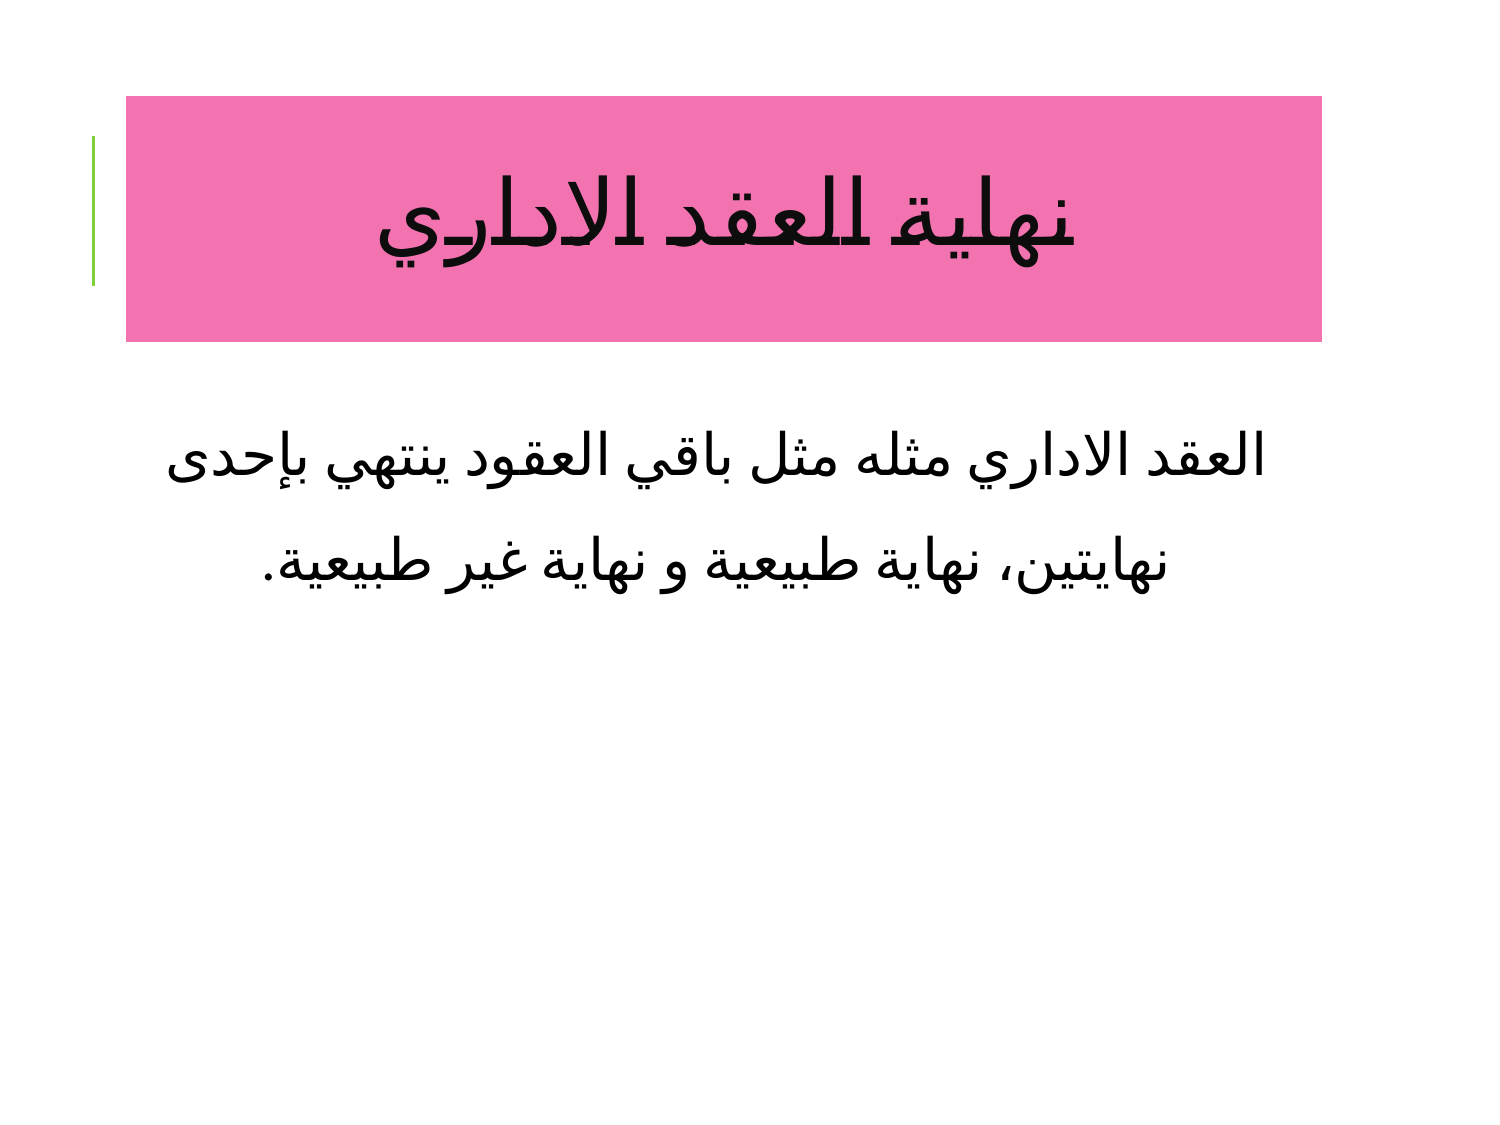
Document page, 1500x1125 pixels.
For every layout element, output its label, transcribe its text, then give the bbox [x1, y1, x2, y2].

title نهاية العقد الاداري [126, 96, 1322, 342]
list العقد الاداري مثله مثل باقي العقود ينتهي بإحدى نهايتين، نهاية طبيعية و نهاية غير طبيعية. [126, 375, 1322, 863]
